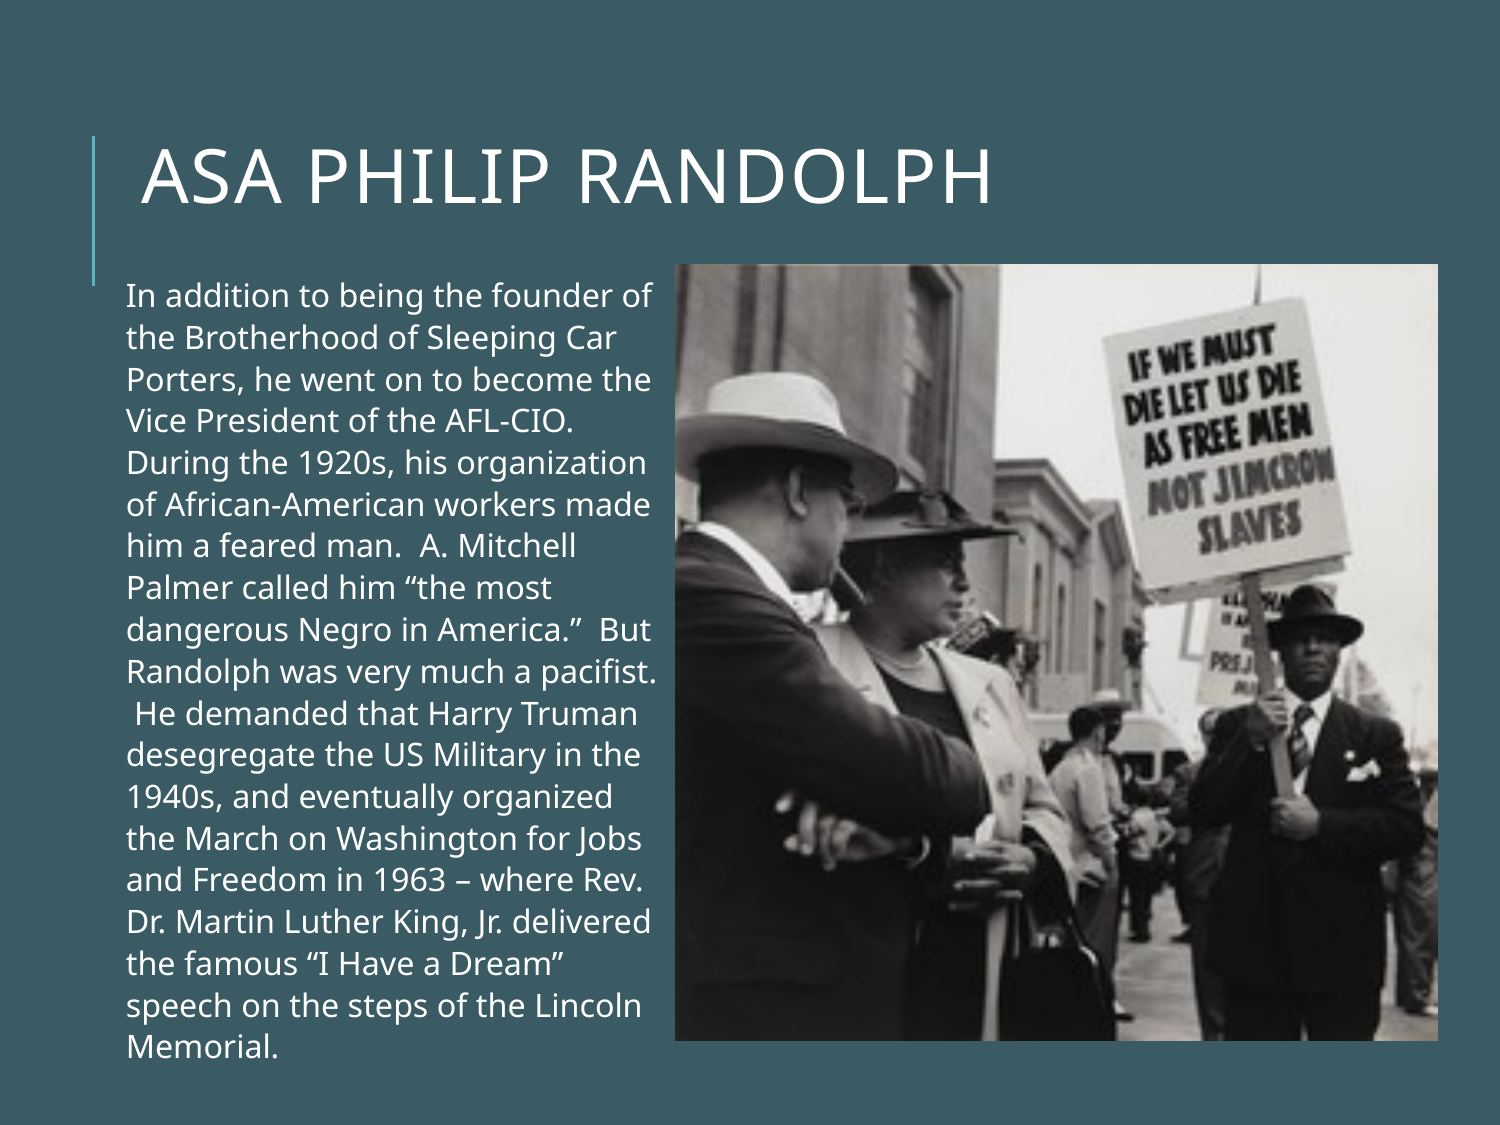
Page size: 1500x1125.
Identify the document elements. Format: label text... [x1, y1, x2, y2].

list In addition to being the founder of the Brotherhood of Sleeping Car Porters, he went on to become the Vice President of the AFL-CIO. During the 1920s, his organization of African-American workers made him a feared man. A. Mitchell Palmer called him “the most dangerous Negro in America.” But Randolph was very much a pacifist. He demanded that Harry Truman desegregate the US Military in the 1940s, and eventually organized the March on Washington for Jobs and Freedom in 1963 – where Rev. Dr. Martin Luther King, Jr. delivered the famous “I Have a Dream” speech on the steps of the Lincoln Memorial. [110, 264, 675, 1075]
title ASA PHILIP RANDOLPH [126, 77, 1438, 264]
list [674, 264, 1438, 1041]
